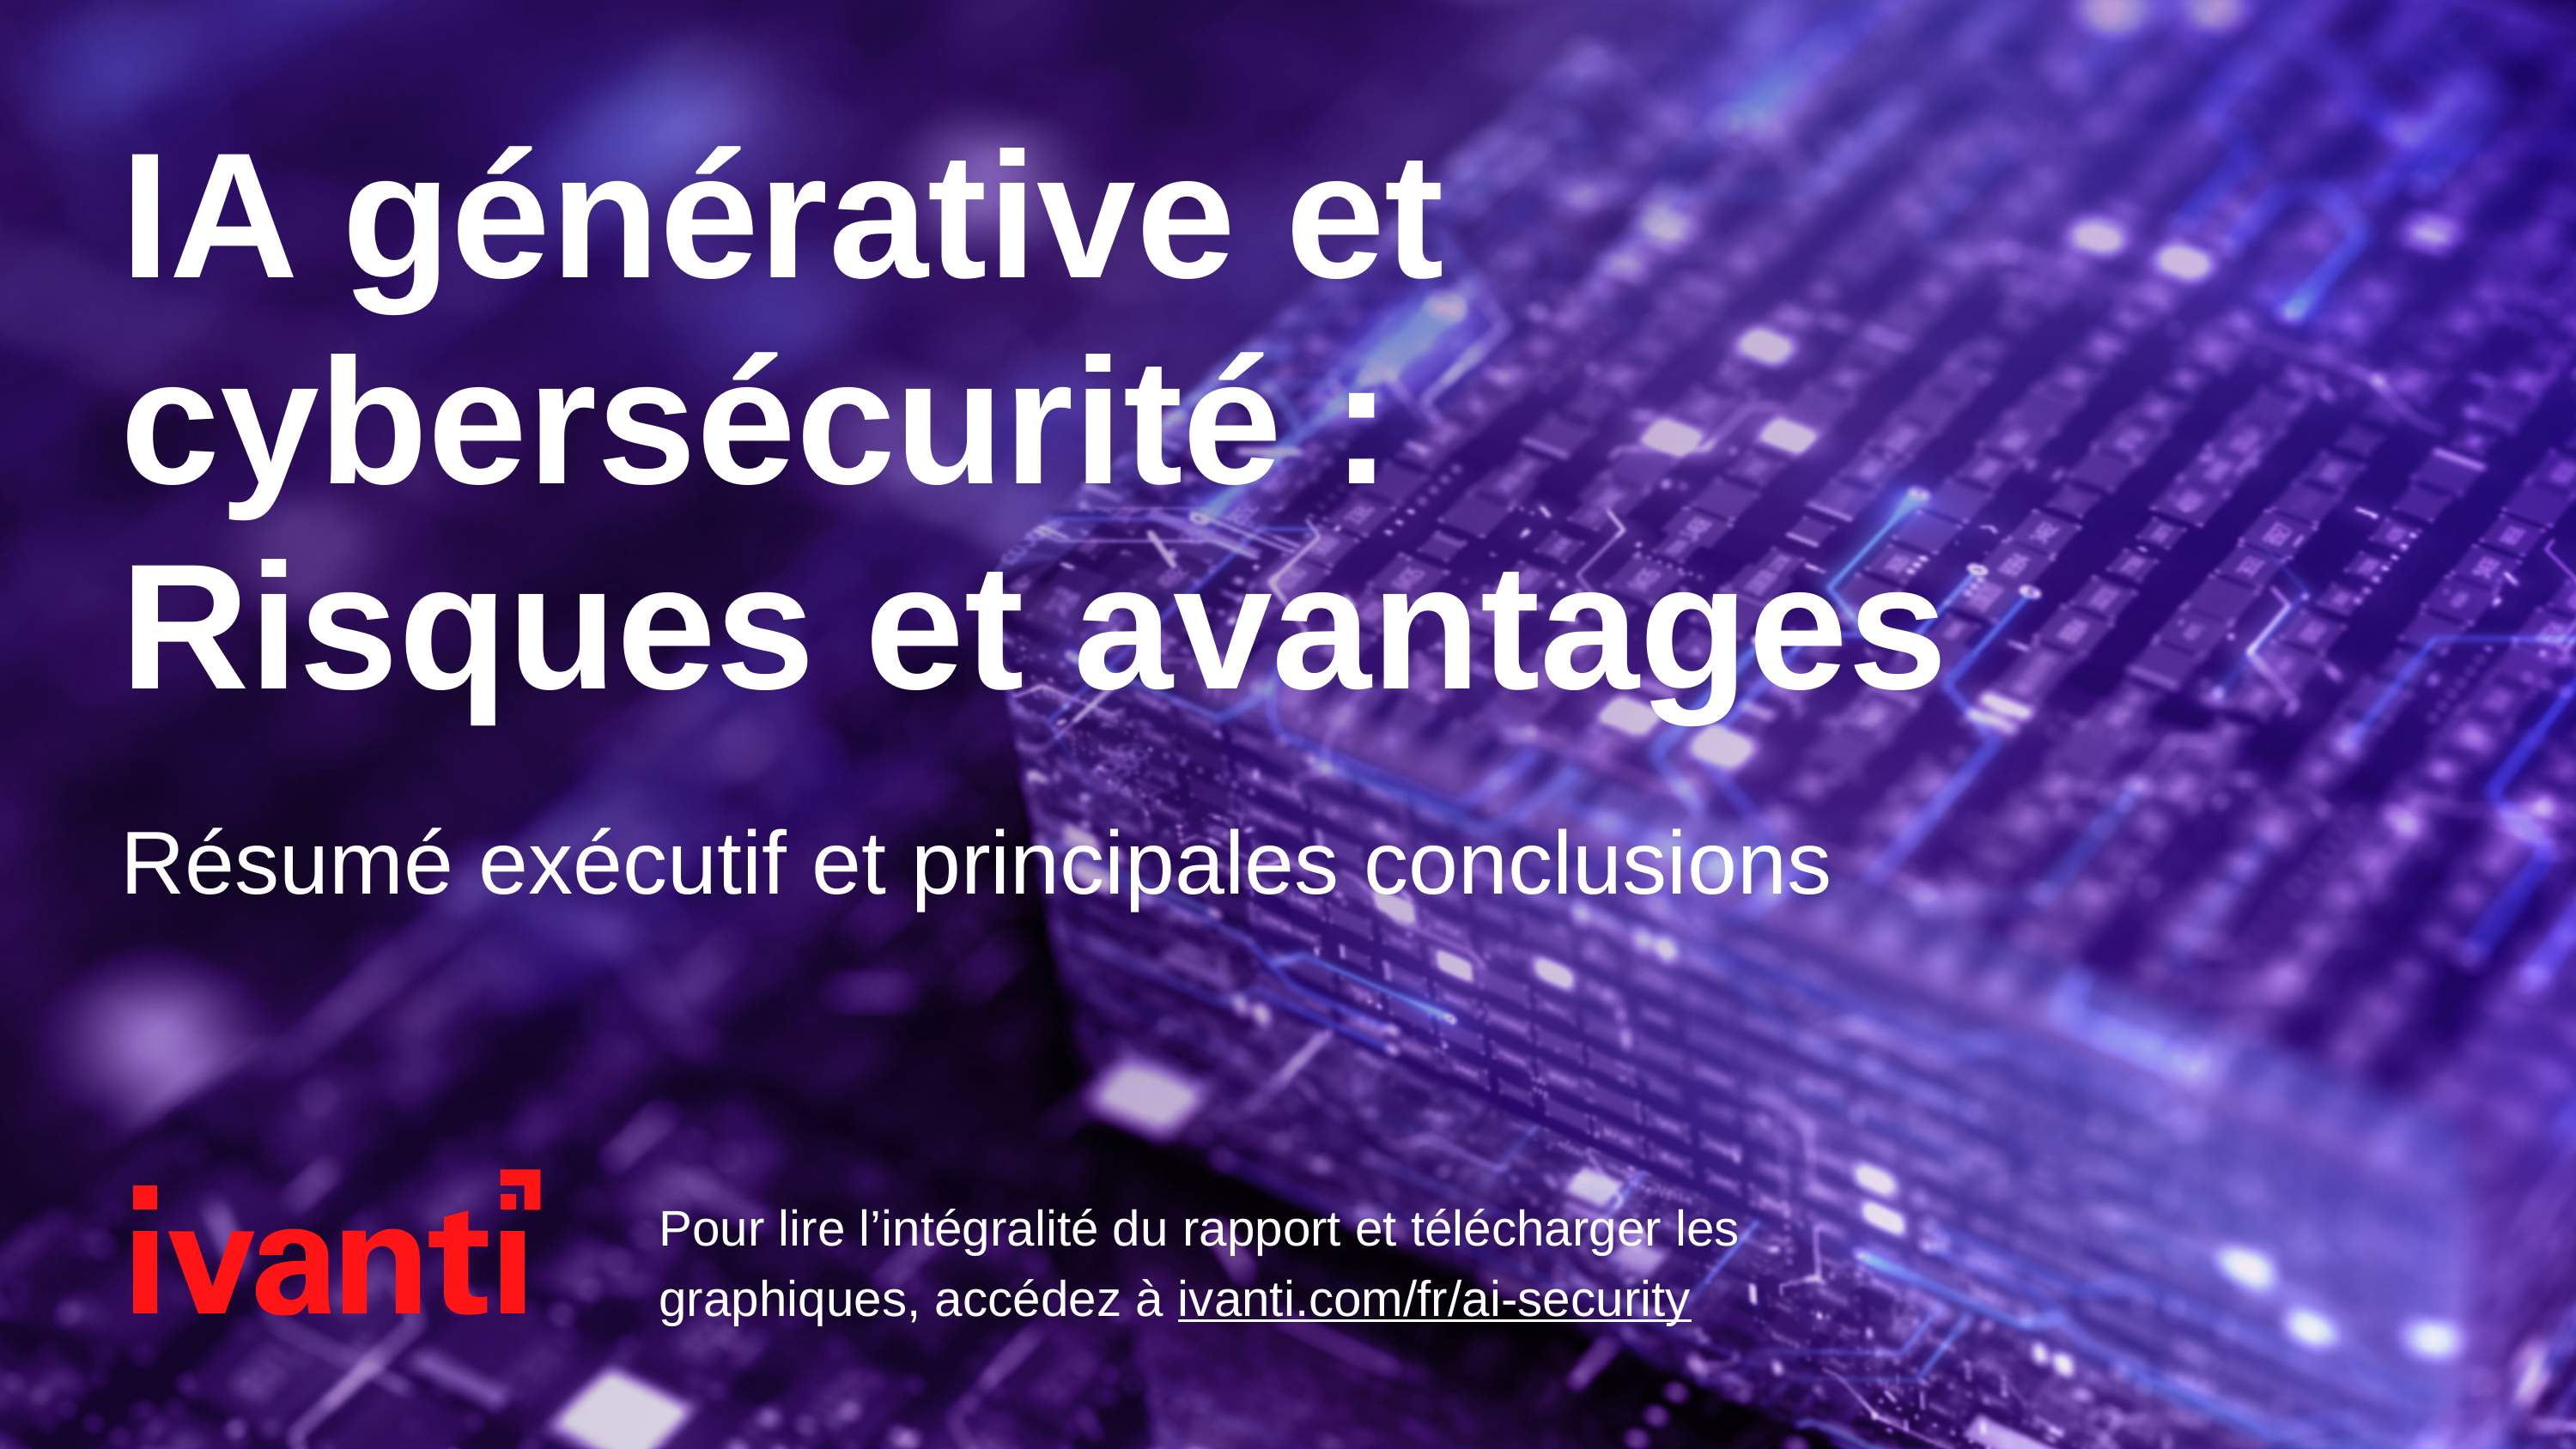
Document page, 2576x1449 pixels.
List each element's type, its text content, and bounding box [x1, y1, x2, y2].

text_box [1238, 1240, 1941, 1319]
text_box IA générative et cybersécurité : Risques et avantages [107, 100, 2526, 731]
text_box Pour lire l’intégralité du rapport et télécharger les graphiques, accédez à ivanti.com/fr/ai-security [659, 1185, 1822, 1326]
text_box Résumé exécutif et principales conclusions [107, 798, 2178, 919]
picture [0, 0, 2576, 1449]
